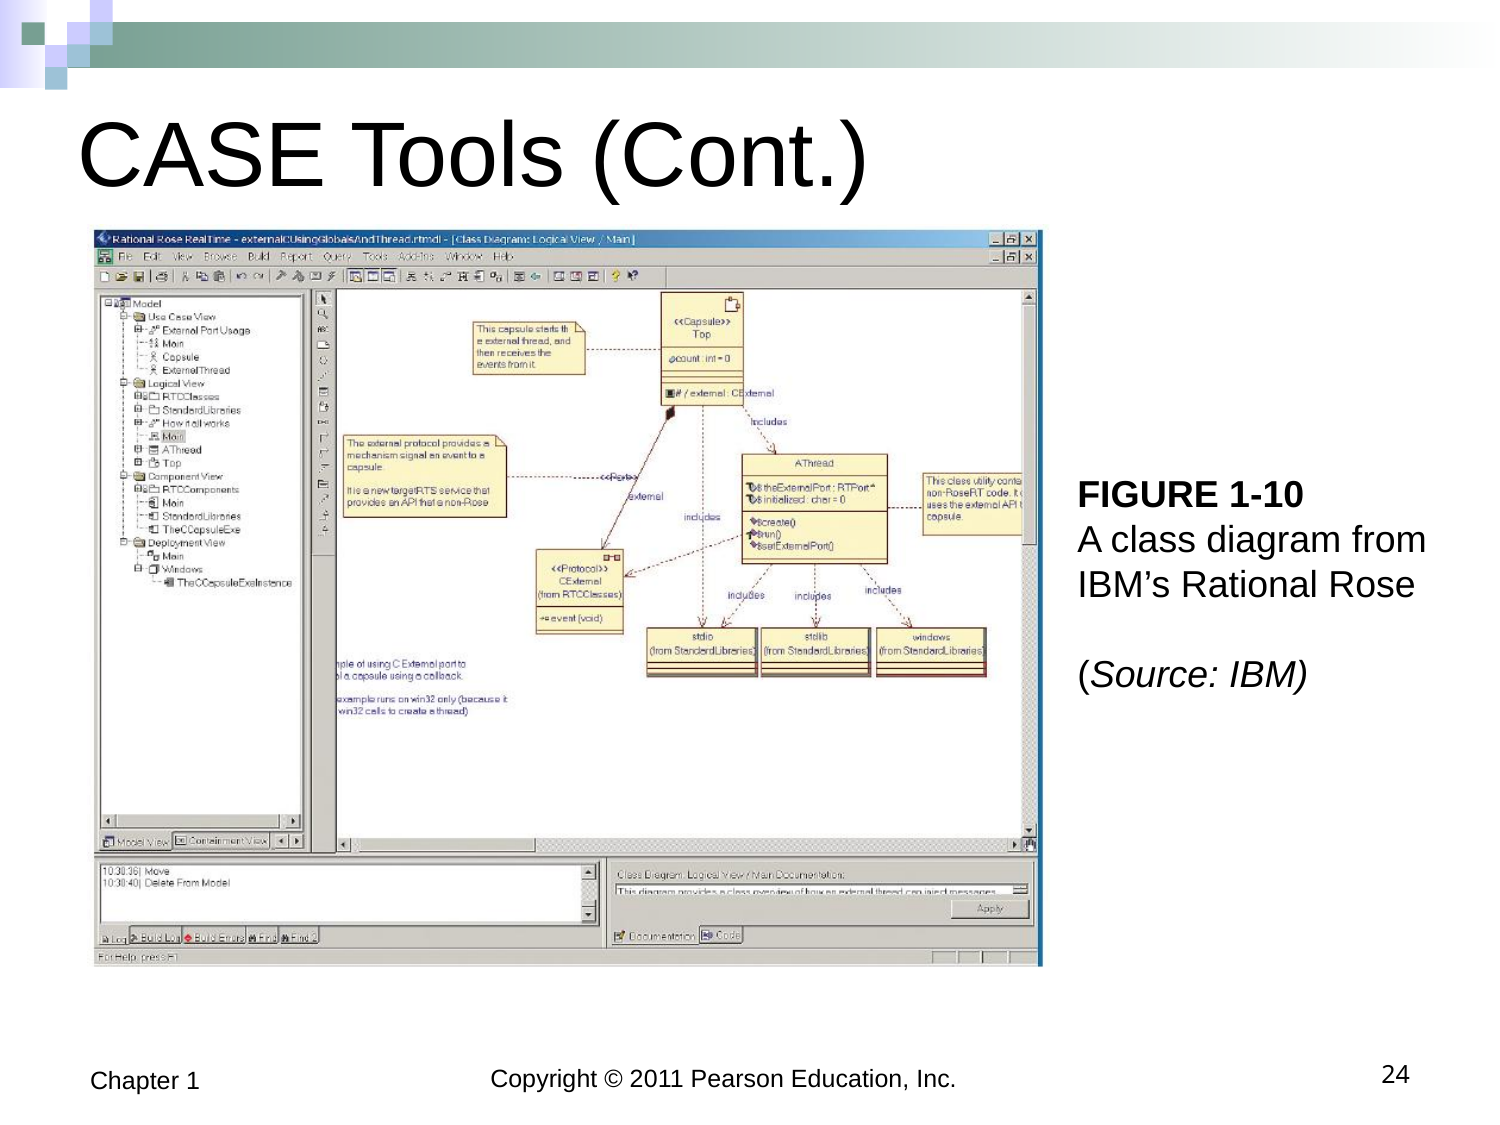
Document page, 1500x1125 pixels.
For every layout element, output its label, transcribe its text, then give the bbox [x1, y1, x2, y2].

slide_number 24 [1074, 1024, 1426, 1101]
title CASE Tools (Cont.) [62, 37, 1413, 263]
slide_number Chapter 1 [74, 1024, 426, 1103]
picture [87, 223, 1051, 976]
text_box FIGURE 1-10 A class diagram from IBM’s Rational Rose (Source: IBM) [1062, 462, 1475, 703]
footer Copyright © 2011 Pearson Education, Inc. [426, 1024, 1074, 1101]
